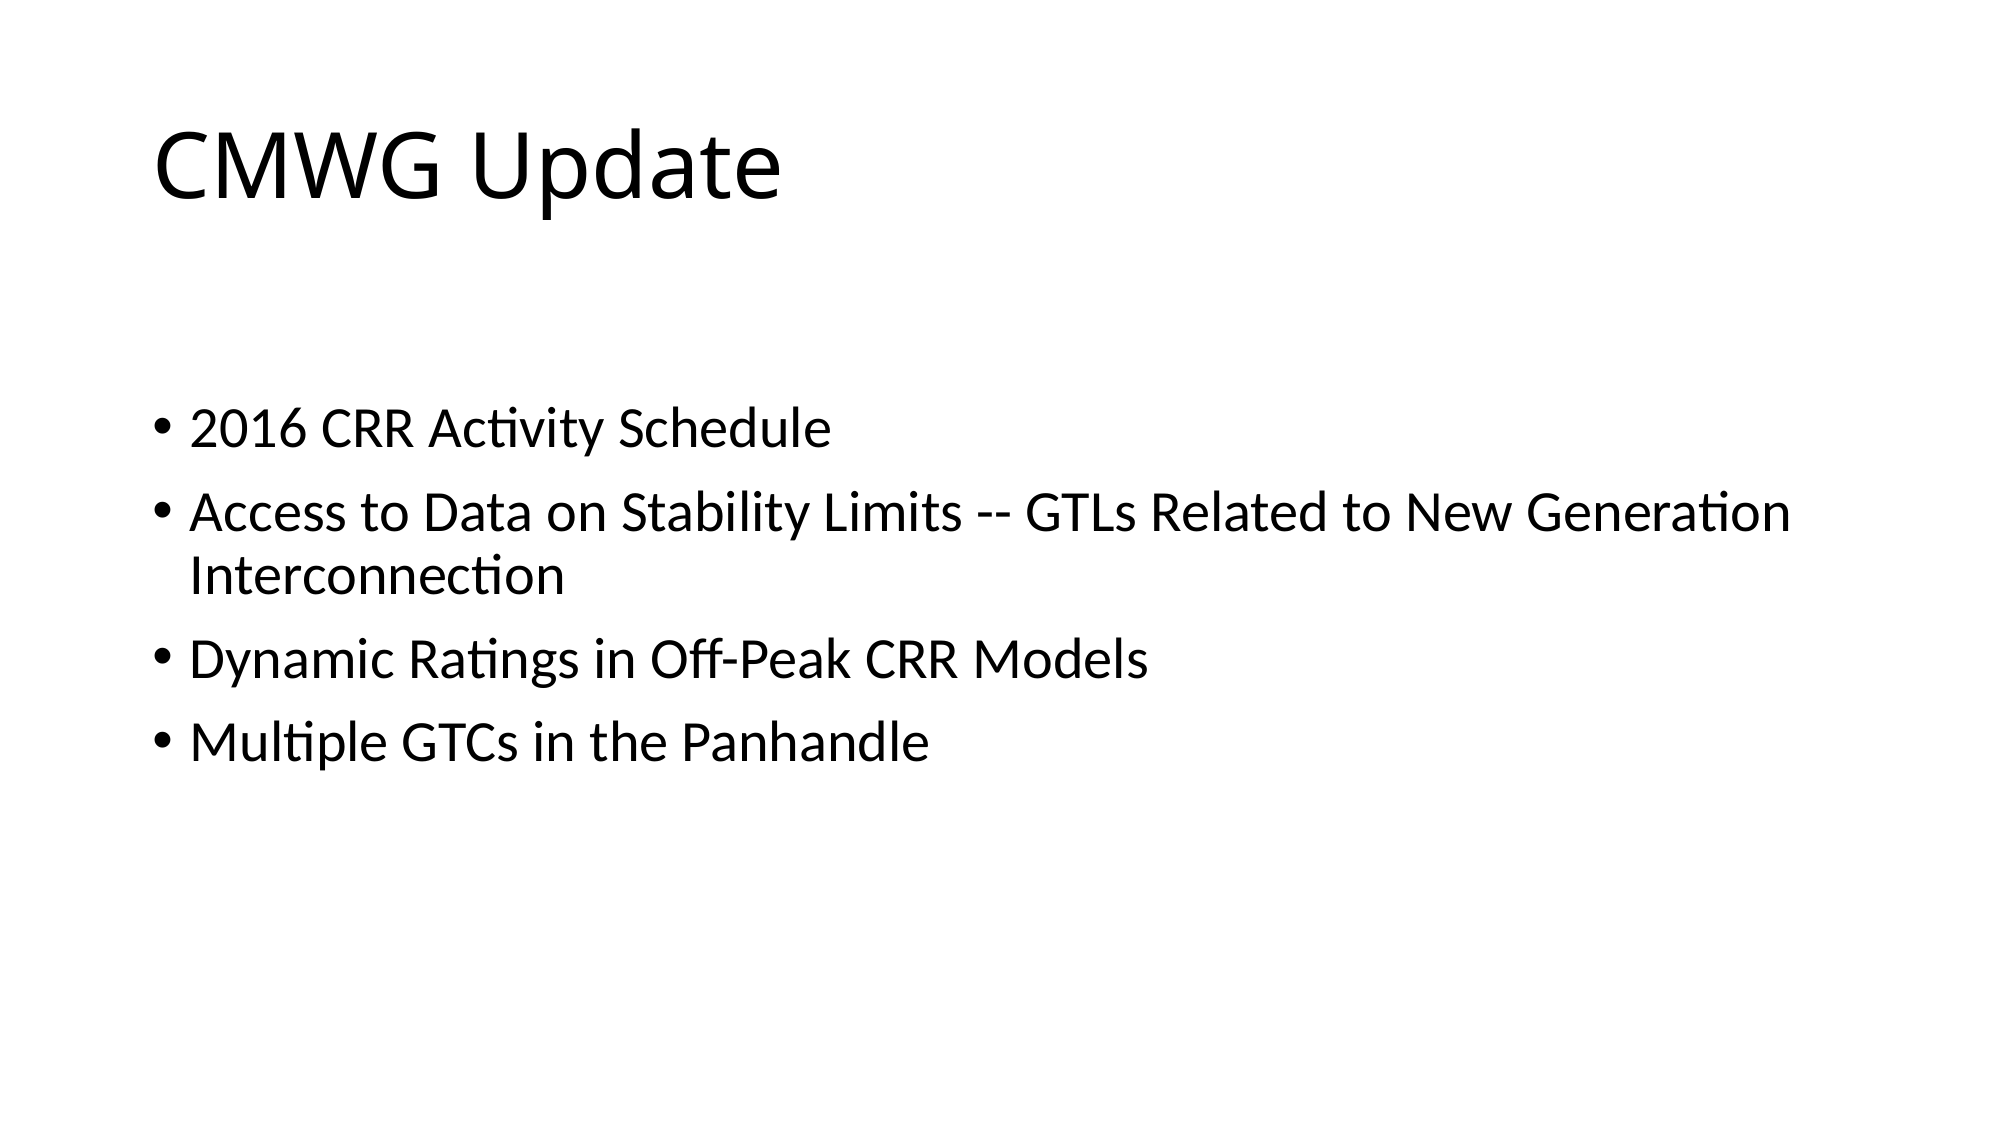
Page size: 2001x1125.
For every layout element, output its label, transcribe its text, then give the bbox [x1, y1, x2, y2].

title CMWG Update [137, 59, 1863, 278]
list 2016 CRR Activity Schedule Access to Data on Stability Limits -- GTLs Related to New Generation Interconnection Dynamic Ratings in Off-Peak CRR Models Multiple GTCs in the Panhandle [137, 299, 1863, 1014]
